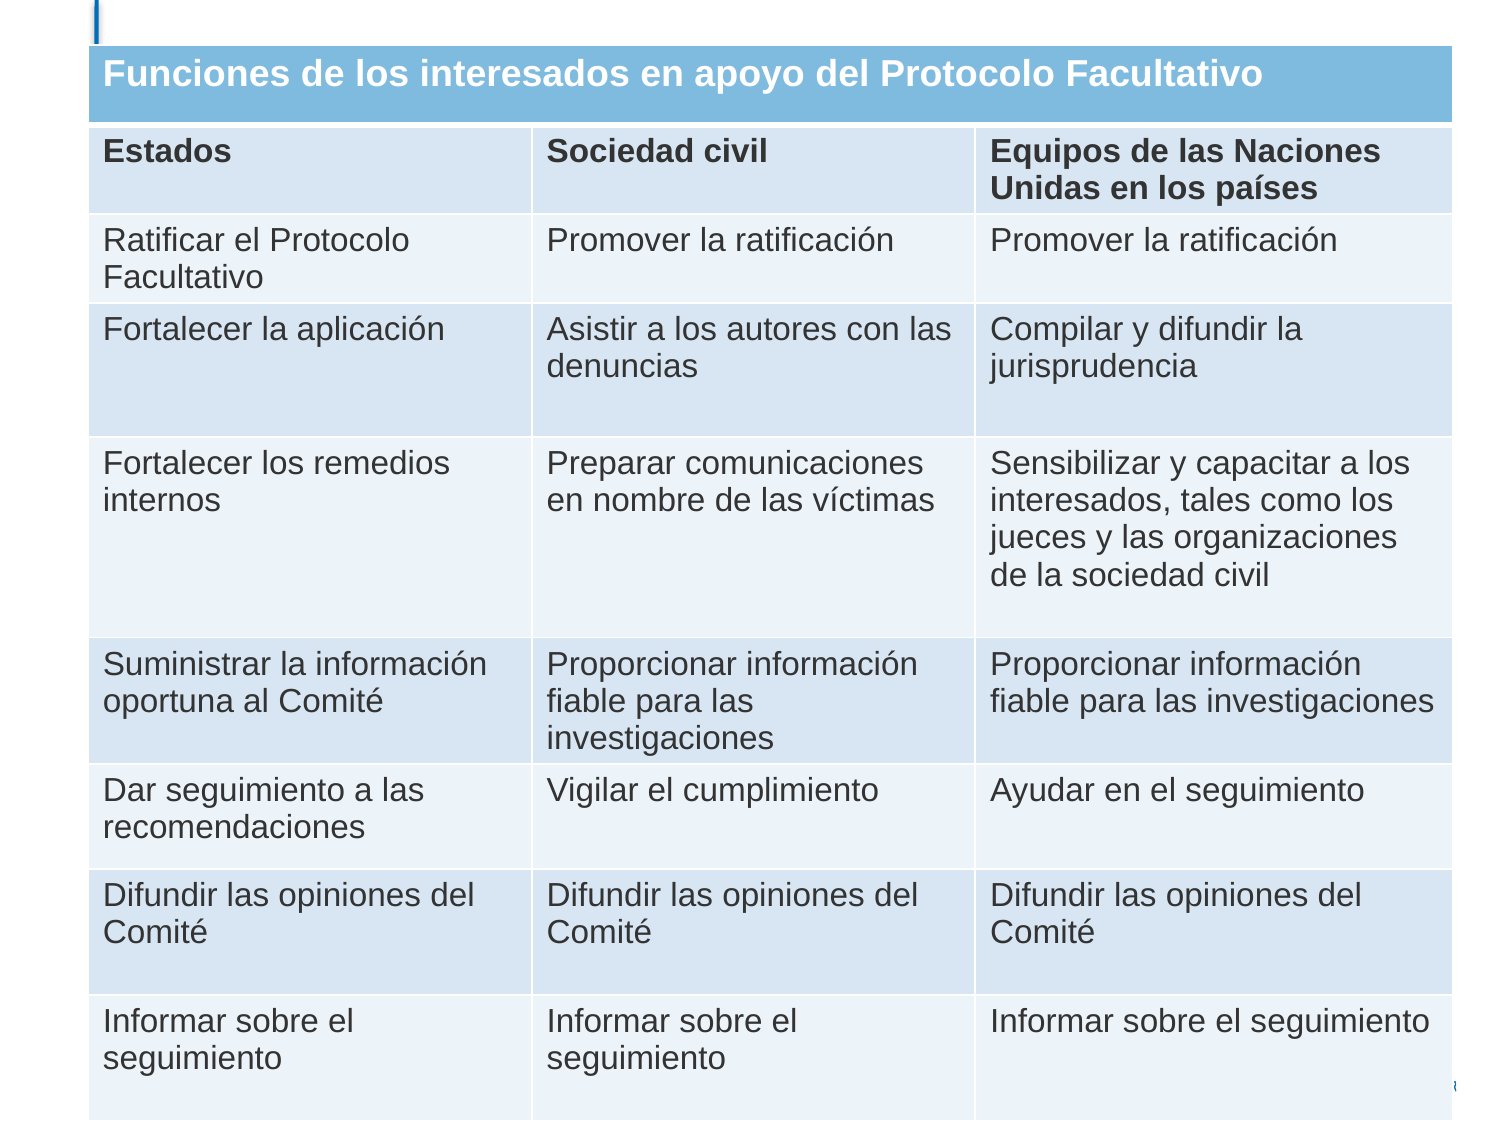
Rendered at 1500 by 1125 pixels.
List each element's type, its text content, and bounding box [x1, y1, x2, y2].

table_cell Estados [89, 128, 531, 213]
table_cell Difundir las opiniones del Comité [533, 870, 974, 994]
table_cell Promover la ratificación [533, 215, 974, 302]
table_cell Suministrar la información oportuna al Comité [89, 638, 531, 763]
table_cell Compilar y difundir la jurisprudencia [976, 304, 1452, 436]
table_cell Sociedad civil [533, 128, 974, 213]
table_cell Informar sobre el seguimiento [89, 996, 531, 1120]
table_cell Asistir a los autores con las denuncias [533, 304, 974, 436]
table_cell Proporcionar información fiable para las investigaciones [976, 638, 1452, 763]
table_cell Fortalecer la aplicación [89, 304, 531, 436]
table_cell Fortalecer los remedios internos [89, 438, 531, 637]
table_cell Informar sobre el seguimiento [976, 996, 1452, 1120]
table_cell Vigilar el cumplimiento [533, 765, 974, 868]
table_cell Informar sobre el seguimiento [533, 996, 974, 1120]
table_cell Ratificar el Protocolo Facultativo [89, 215, 531, 302]
table_cell Equipos de las Naciones Unidas en los países [976, 128, 1452, 213]
table_cell Preparar comunicaciones en nombre de las víctimas [533, 438, 974, 637]
table_cell Proporcionar información fiable para las investigaciones [533, 638, 974, 763]
table_cell Difundir las opiniones del Comité [976, 870, 1452, 994]
table_cell Dar seguimiento a las recomendaciones [89, 765, 531, 868]
table_cell Sensibilizar y capacitar a los interesados, tales como los jueces y las organizaciones de la sociedad civil [976, 438, 1452, 637]
table_cell Difundir las opiniones del Comité [89, 870, 531, 994]
table_cell Promover la ratificación [976, 215, 1452, 302]
table_header Funciones de los interesados en apoyo del Protocolo Facultativo [89, 46, 1452, 122]
table_cell Ayudar en el seguimiento [976, 765, 1452, 868]
